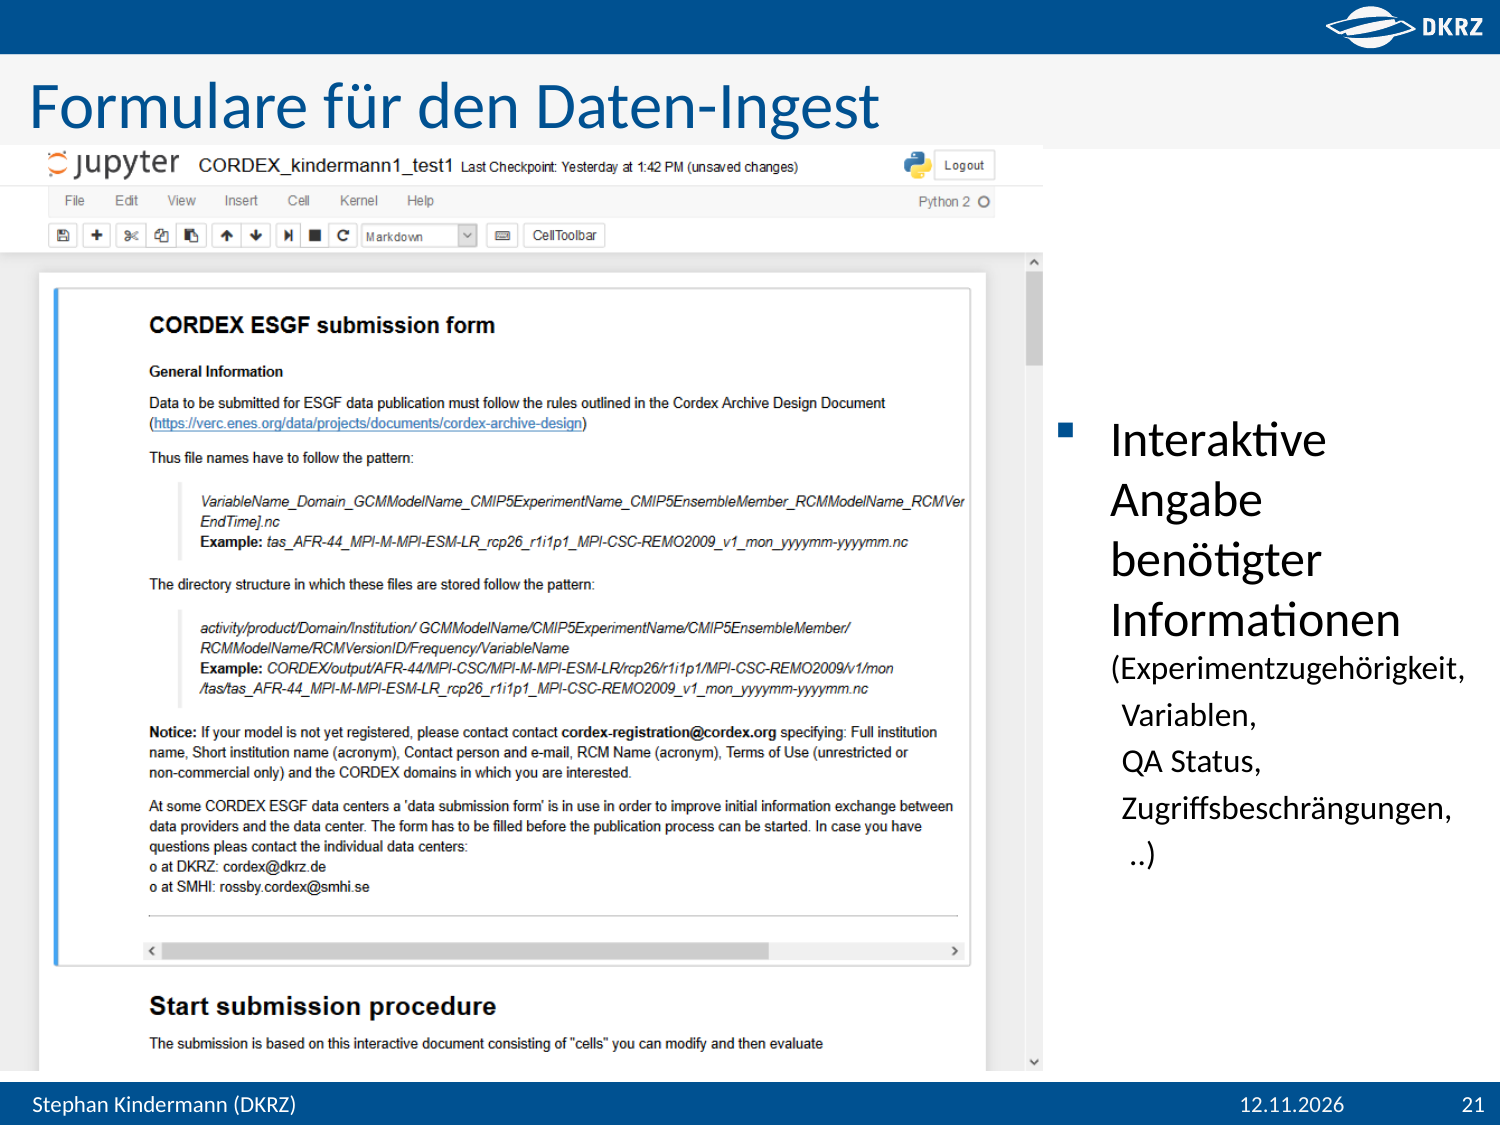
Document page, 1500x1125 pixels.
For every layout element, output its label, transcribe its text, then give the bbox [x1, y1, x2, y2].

list Interaktive Angabe benötigter Informationen (Experimentzugehörigkeit, Variablen, QA Status, Zugriffsbeschrängungen, ..) [1046, 219, 1500, 1059]
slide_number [1187, 1082, 1360, 1125]
slide_number 21 [1376, 1082, 1500, 1125]
title Formulare für den Daten-Ingest [0, 54, 1500, 149]
picture [0, 145, 1043, 1071]
